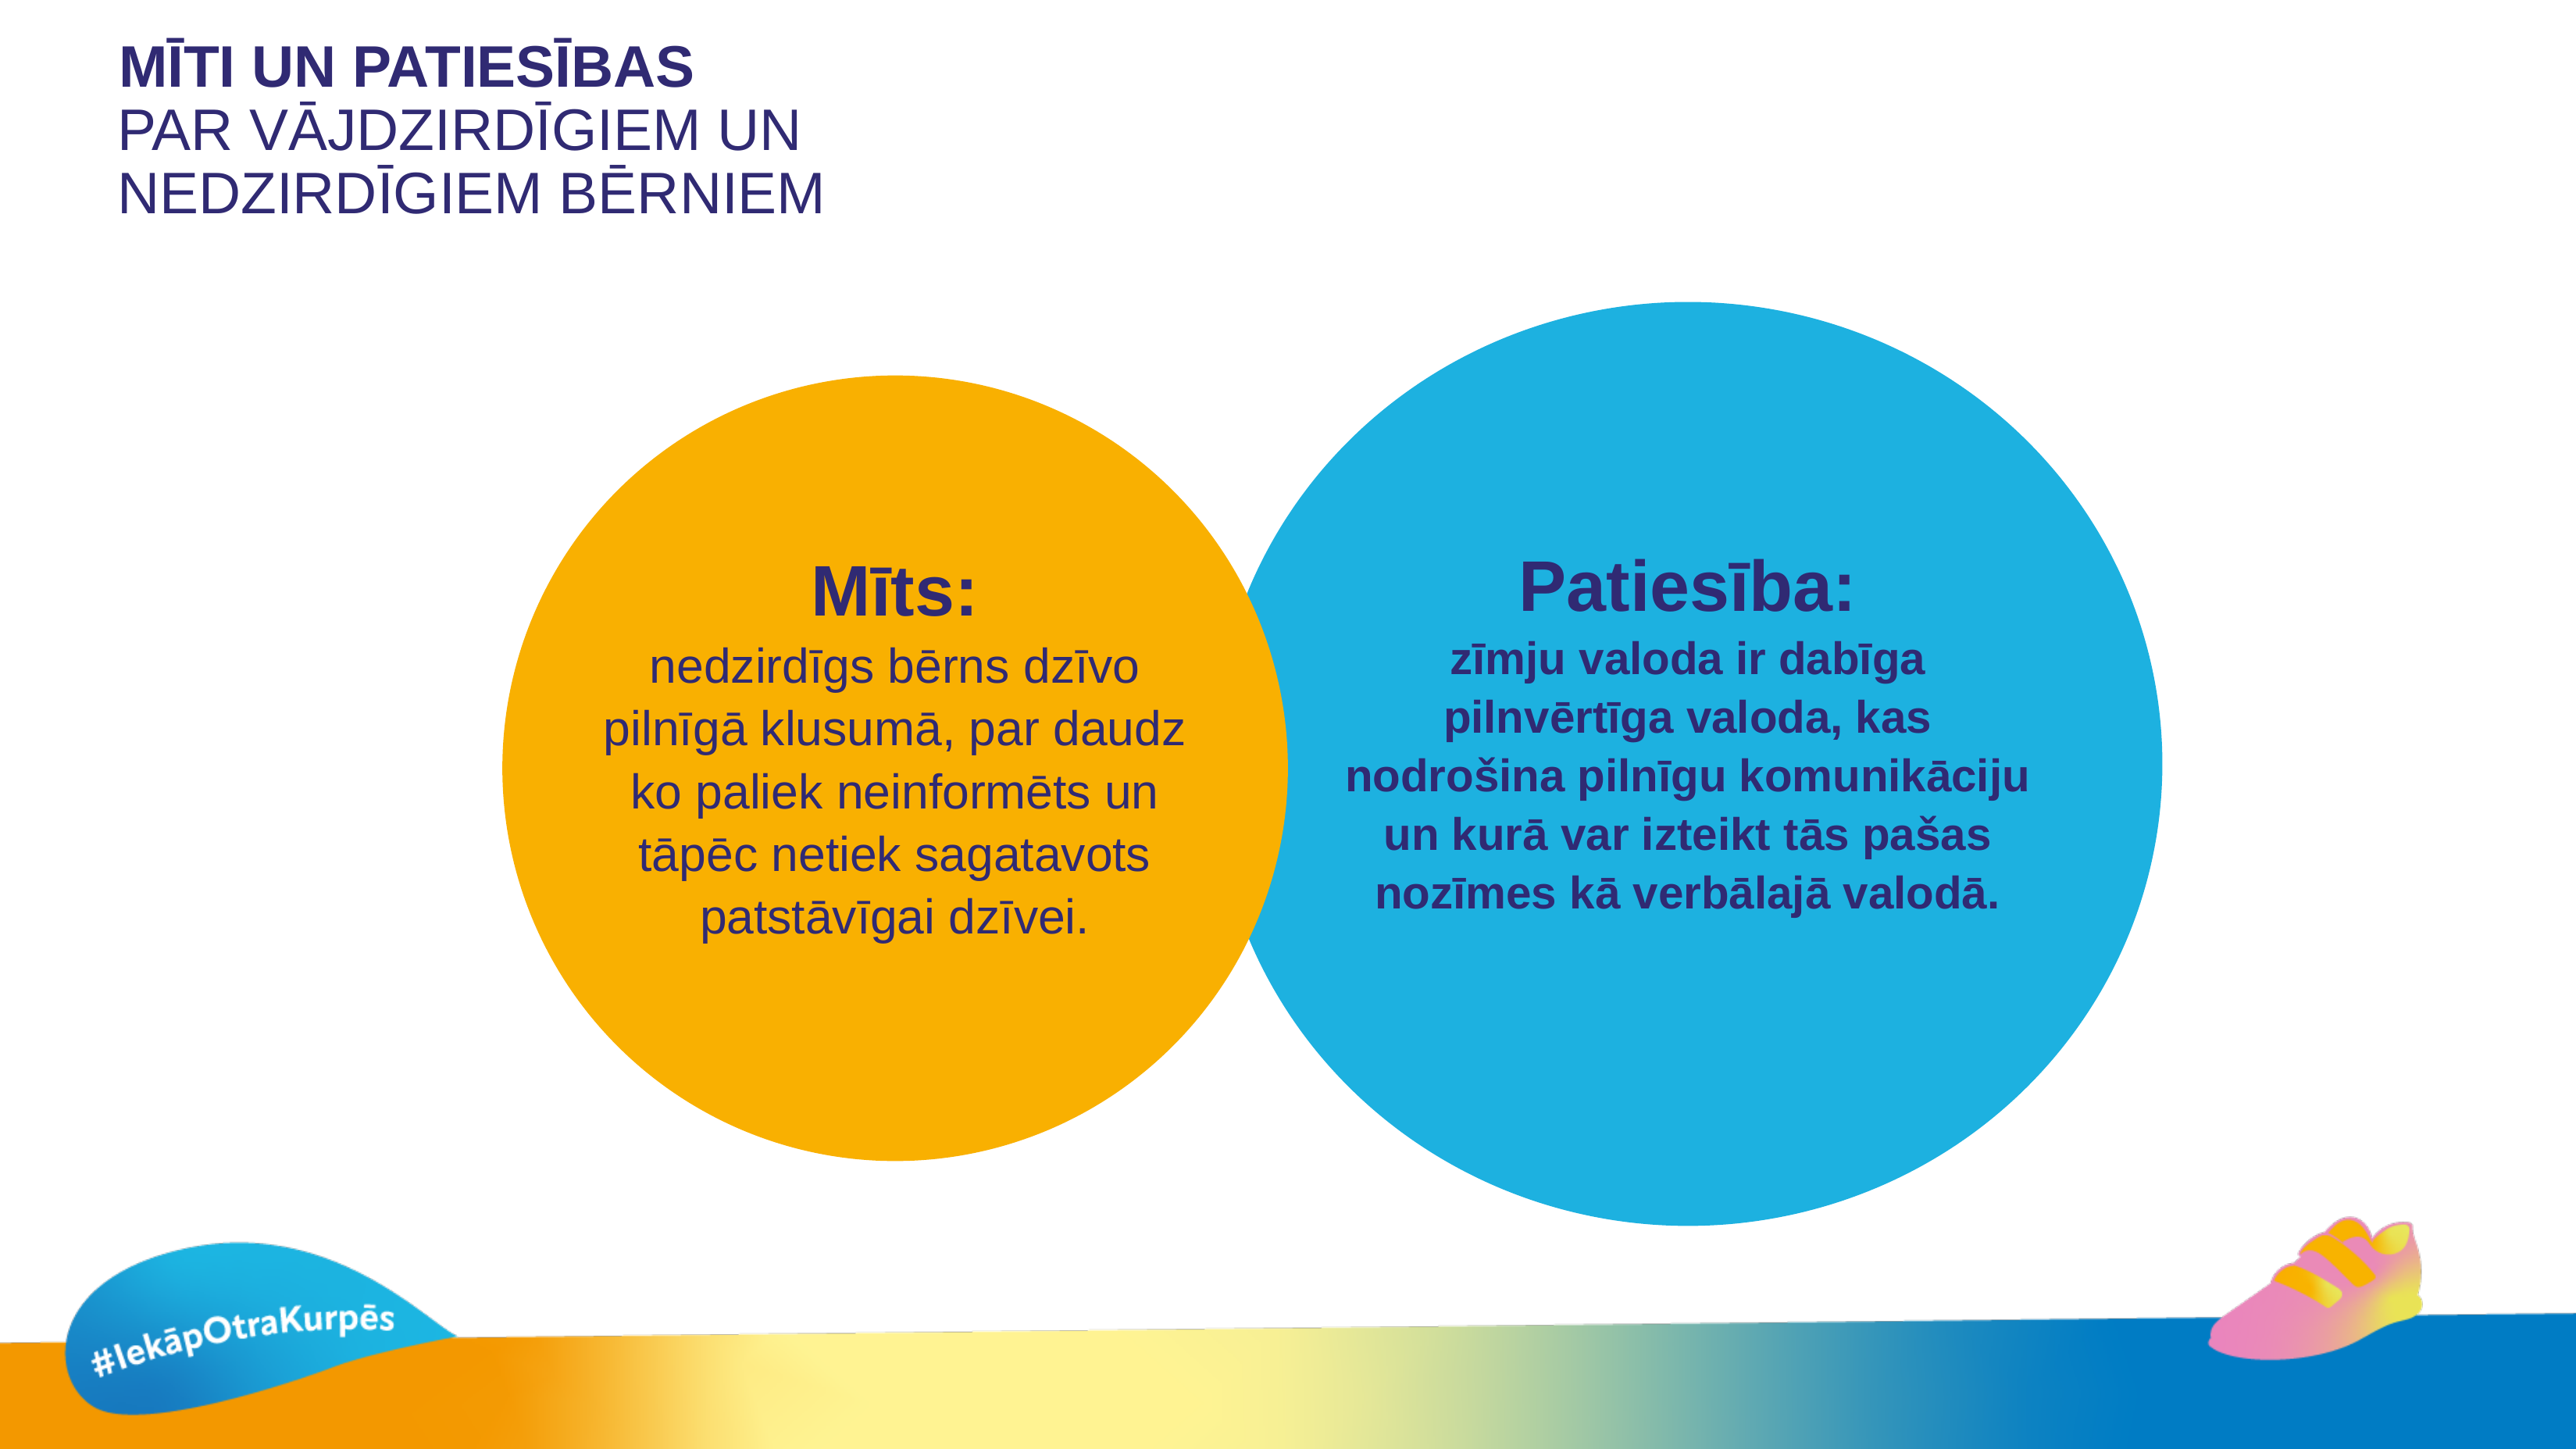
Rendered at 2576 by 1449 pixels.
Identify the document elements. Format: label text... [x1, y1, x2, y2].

text_box Mīts: nedzirdīgs bērns dzīvo pilnīgā klusumā, par daudz ko paliek neinformēts un tāpēc netiek sagatavots patstāvīgai dzīvei. [578, 532, 1211, 950]
title MĪTI UN PATIESĪBAS PAR VĀJDZIRDĪGIEM UN NEDZIRDĪGIEM BĒRNIEM [117, 35, 1208, 274]
text_box Patiesība: zīmju valoda ir dabīga pilnvērtīga valoda, kas nodrošina pilnīgu komunikāciju un kurā var izteikt tās pašas nozīmes kā verbālajā valodā. [1337, 527, 2039, 1015]
text_box [502, 535, 1288, 1142]
text_box [1247, 302, 2163, 1142]
picture [0, 1144, 2576, 1449]
text_box [581, 375, 1209, 532]
